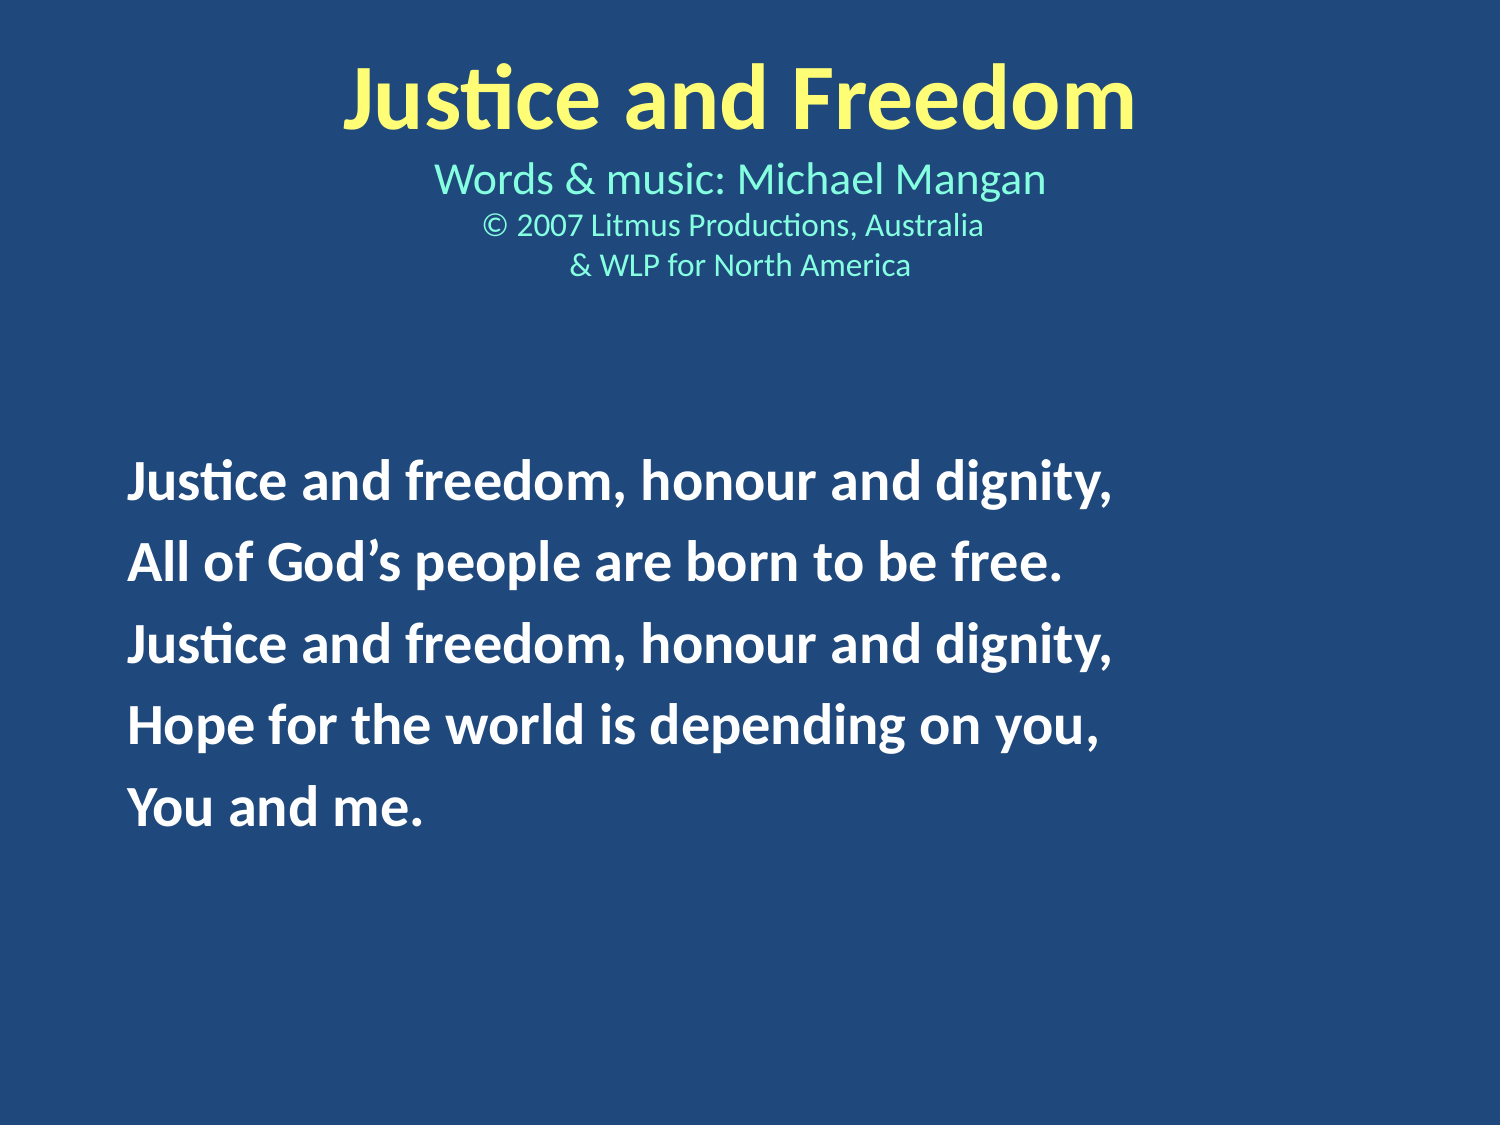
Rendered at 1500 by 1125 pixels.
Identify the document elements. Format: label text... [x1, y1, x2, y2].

list Justice and freedom, honour and dignity, All of God’s people are born to be free. Justice and freedom, honour and dignity, Hope for the world is depending on you, You and me. [112, 434, 1471, 870]
text_box Justice and Freedom Words & music: Michael Mangan © 2007 Litmus Productions, Australia & WLP for North America [53, 0, 1429, 319]
